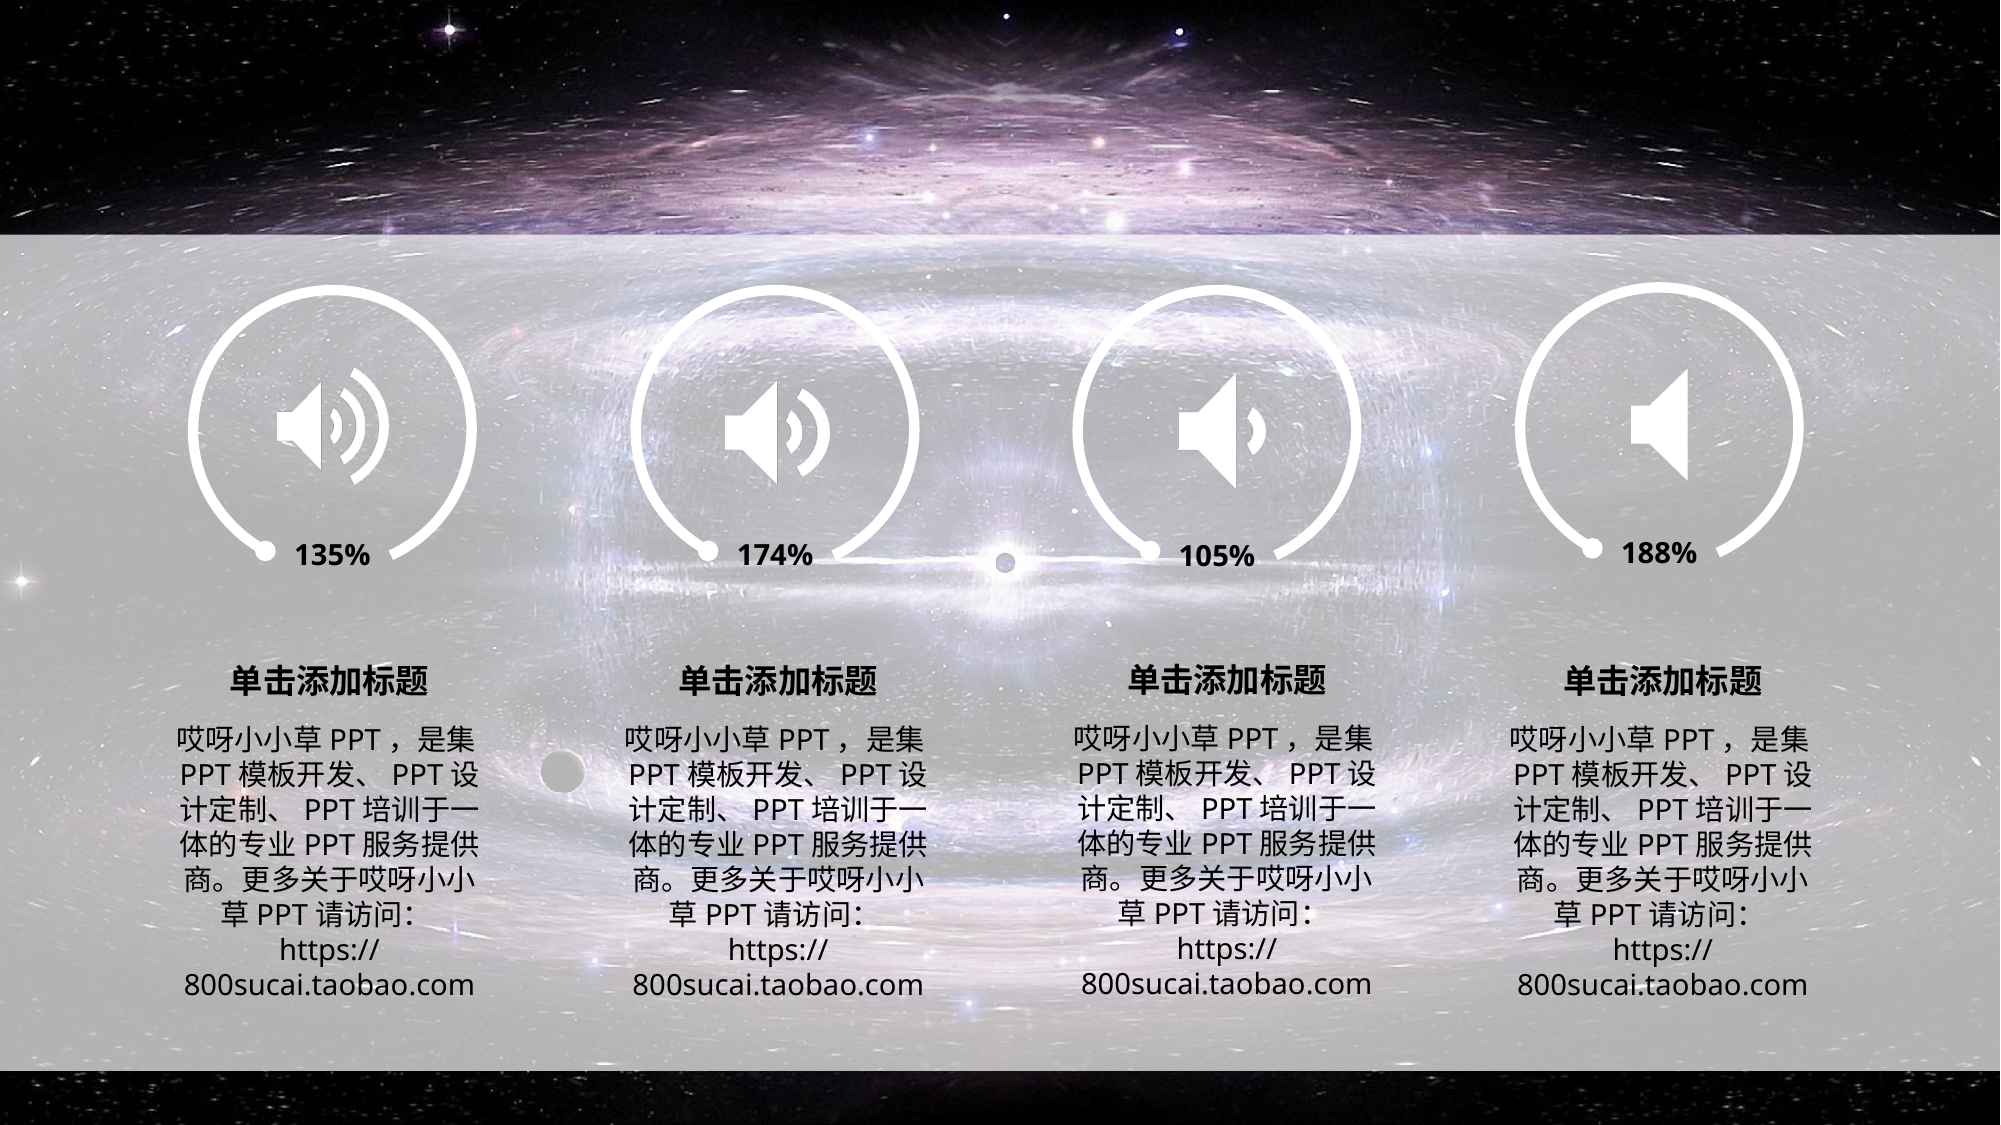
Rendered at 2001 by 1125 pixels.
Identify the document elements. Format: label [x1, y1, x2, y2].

picture [0, 0, 2000, 1125]
text_box [1494, 287, 1832, 1012]
text_box [1058, 289, 1396, 1011]
text_box [161, 289, 498, 1012]
text_box [609, 289, 947, 1012]
